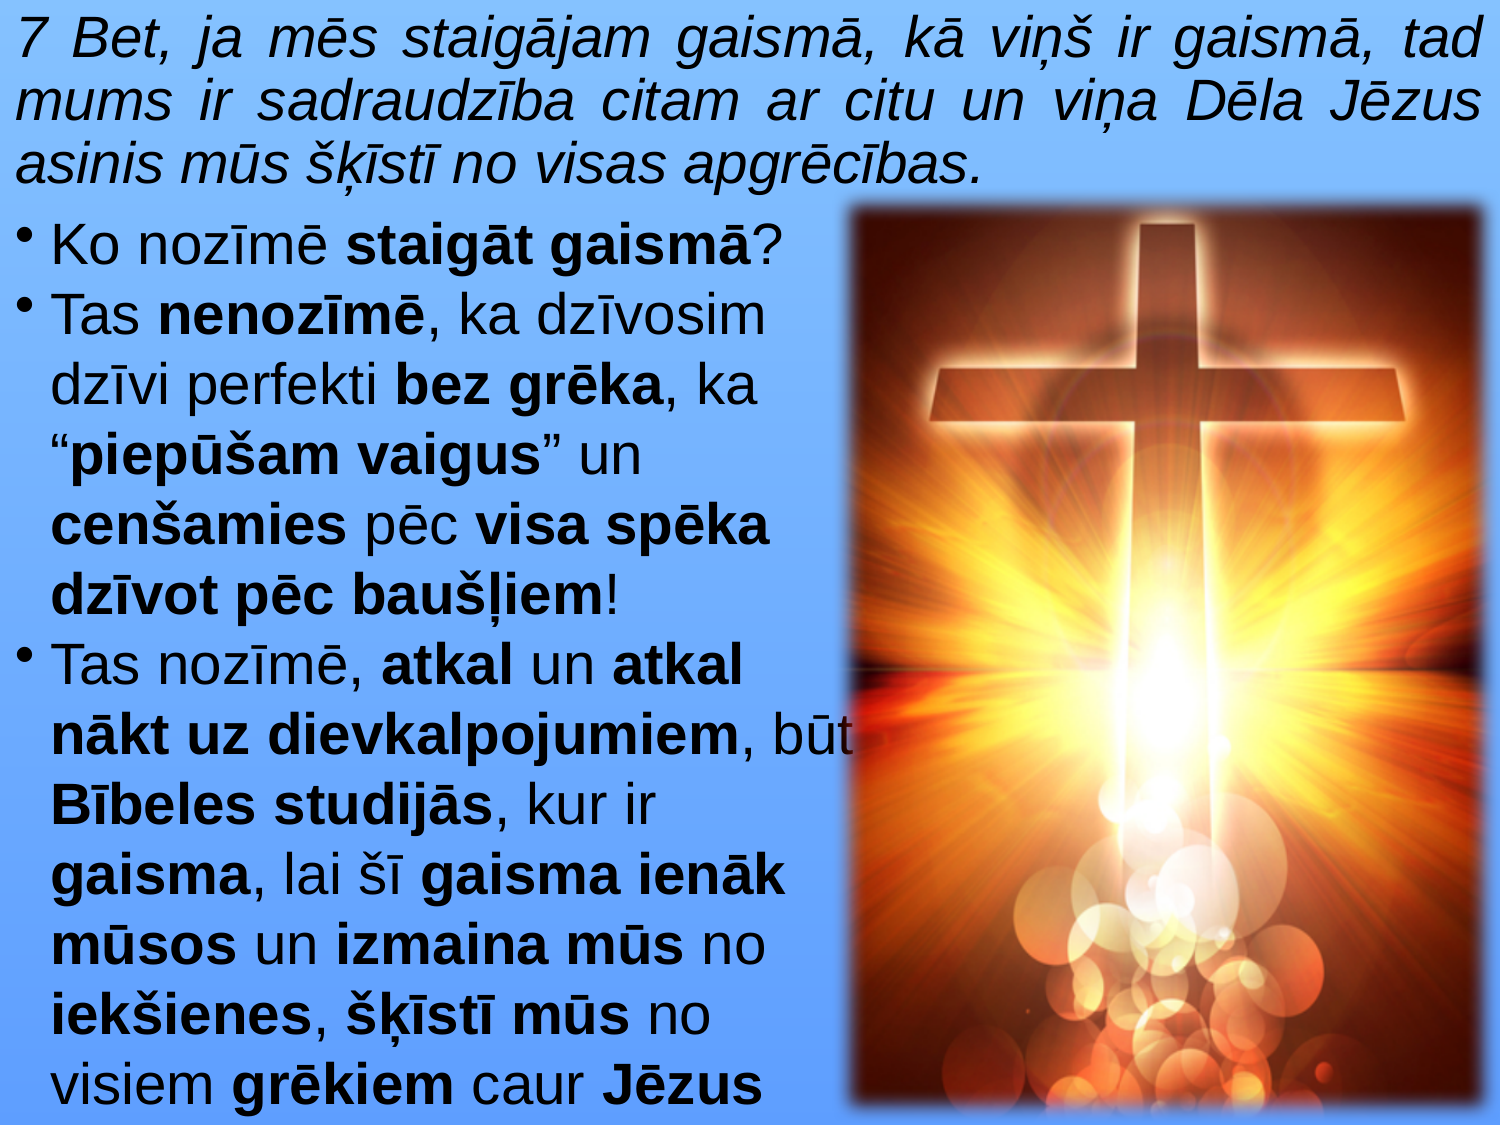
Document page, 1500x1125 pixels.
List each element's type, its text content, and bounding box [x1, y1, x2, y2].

picture [831, 187, 1500, 1125]
list 7 Bet, ja mēs staigājam gaismā, kā viņš ir gaismā, tad mums ir sadraudzība citam ar citu un viņa Dēla Jēzus asinis mūs šķīstī no visas apgrēcības. [0, 0, 1500, 178]
text_box Ko nozīmē staigāt gaismā? Tas nenozīmē, ka dzīvosim dzīvi perfekti bez grēka, ka “piepūšam vaigus” un cenšamies pēc visa spēka dzīvot pēc baušļiem! Tas nozīmē, atkal un atkal nākt uz dievkalpojumiem, būt Bībeles studijās, kur ir gaisma, lai šī gaisma ienāk mūsos un izmaina mūs no iekšienes, šķīstī mūs no visiem grēkiem caur Jēzus Krustu! [0, 199, 826, 1125]
